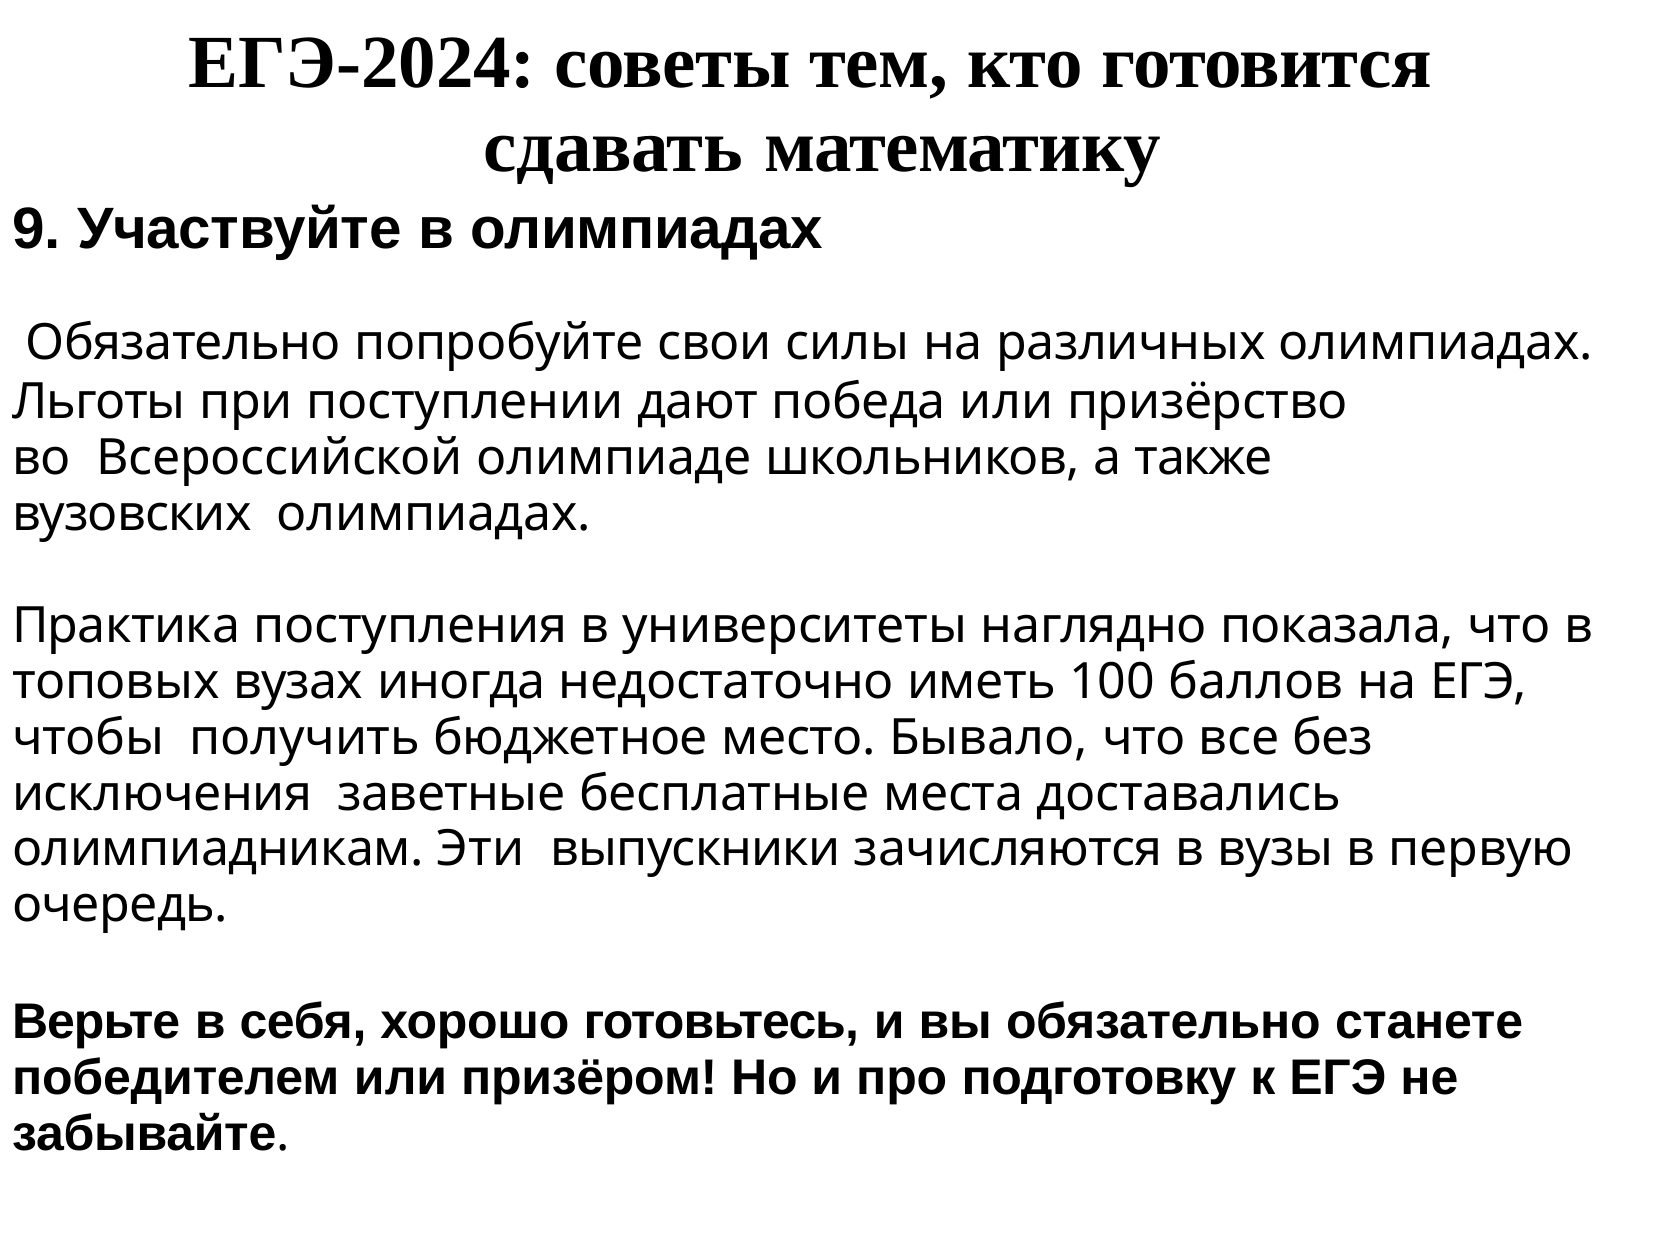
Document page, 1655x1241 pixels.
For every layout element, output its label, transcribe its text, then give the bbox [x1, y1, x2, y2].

title ЕГЭ-2024: советы тем, кто готовится сдавать математику [186, 8, 1444, 187]
text_box 9. Участвуйте в олимпиадах Обязательно попробуйте свои силы на различных олимпиадах. Льготы при поступлении дают победа или призёрство во Всероссийской олимпиаде школьников, а также вузовских олимпиадах. Практика поступления в университеты наглядно показала, что в топовых вузах иногда недостаточно иметь 100 баллов на ЕГЭ, чтобы получить бюджетное место. Бывало, что все без исключения заветные бесплатные места доставались олимпиадникам. Эти выпускники зачисляются в вузы в первую очередь. Верьте в себя, хорошо готовьтесь, и вы обязательно станете победителем или призёром! Но и про подготовку к ЕГЭ не забывайте. [10, 187, 1627, 1161]
